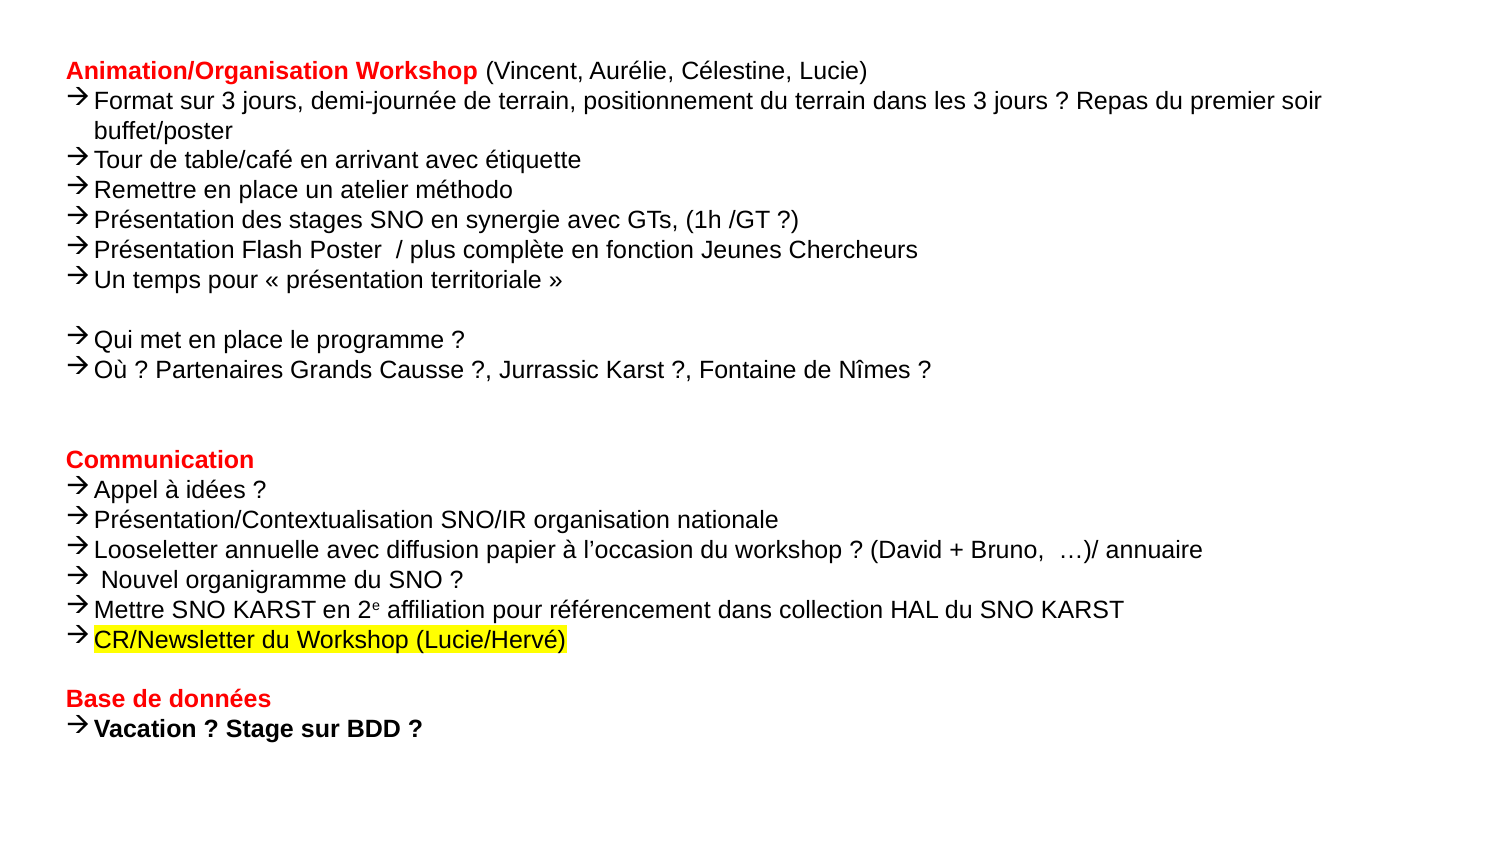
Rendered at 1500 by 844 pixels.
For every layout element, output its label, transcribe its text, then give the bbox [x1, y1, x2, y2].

text_box Animation/Organisation Workshop (Vincent, Aurélie, Célestine, Lucie) Format sur 3 jours, demi-journée de terrain, positionnement du terrain dans les 3 jours ? Repas du premier soir buffet/poster Tour de table/café en arrivant avec étiquette Remettre en place un atelier méthodo Présentation des stages SNO en synergie avec GTs, (1h /GT ?) Présentation Flash Poster / plus complète en fonction Jeunes Chercheurs Un temps pour « présentation territoriale » Qui met en place le programme ? Où ? Partenaires Grands Causse ?, Jurrassic Karst ?, Fontaine de Nîmes ? Communication Appel à idées ? Présentation/Contextualisation SNO/IR organisation nationale Looseletter annuelle avec diffusion papier à l’occasion du workshop ? (David + Bruno, …)/ annuaire Nouvel organigramme du SNO ? Mettre SNO KARST en 2e affiliation pour référencement dans collection HAL du SNO KARST CR/Newsletter du Workshop (Lucie/Hervé) Base de données Vacation ? Stage sur BDD ? [51, 46, 1468, 844]
